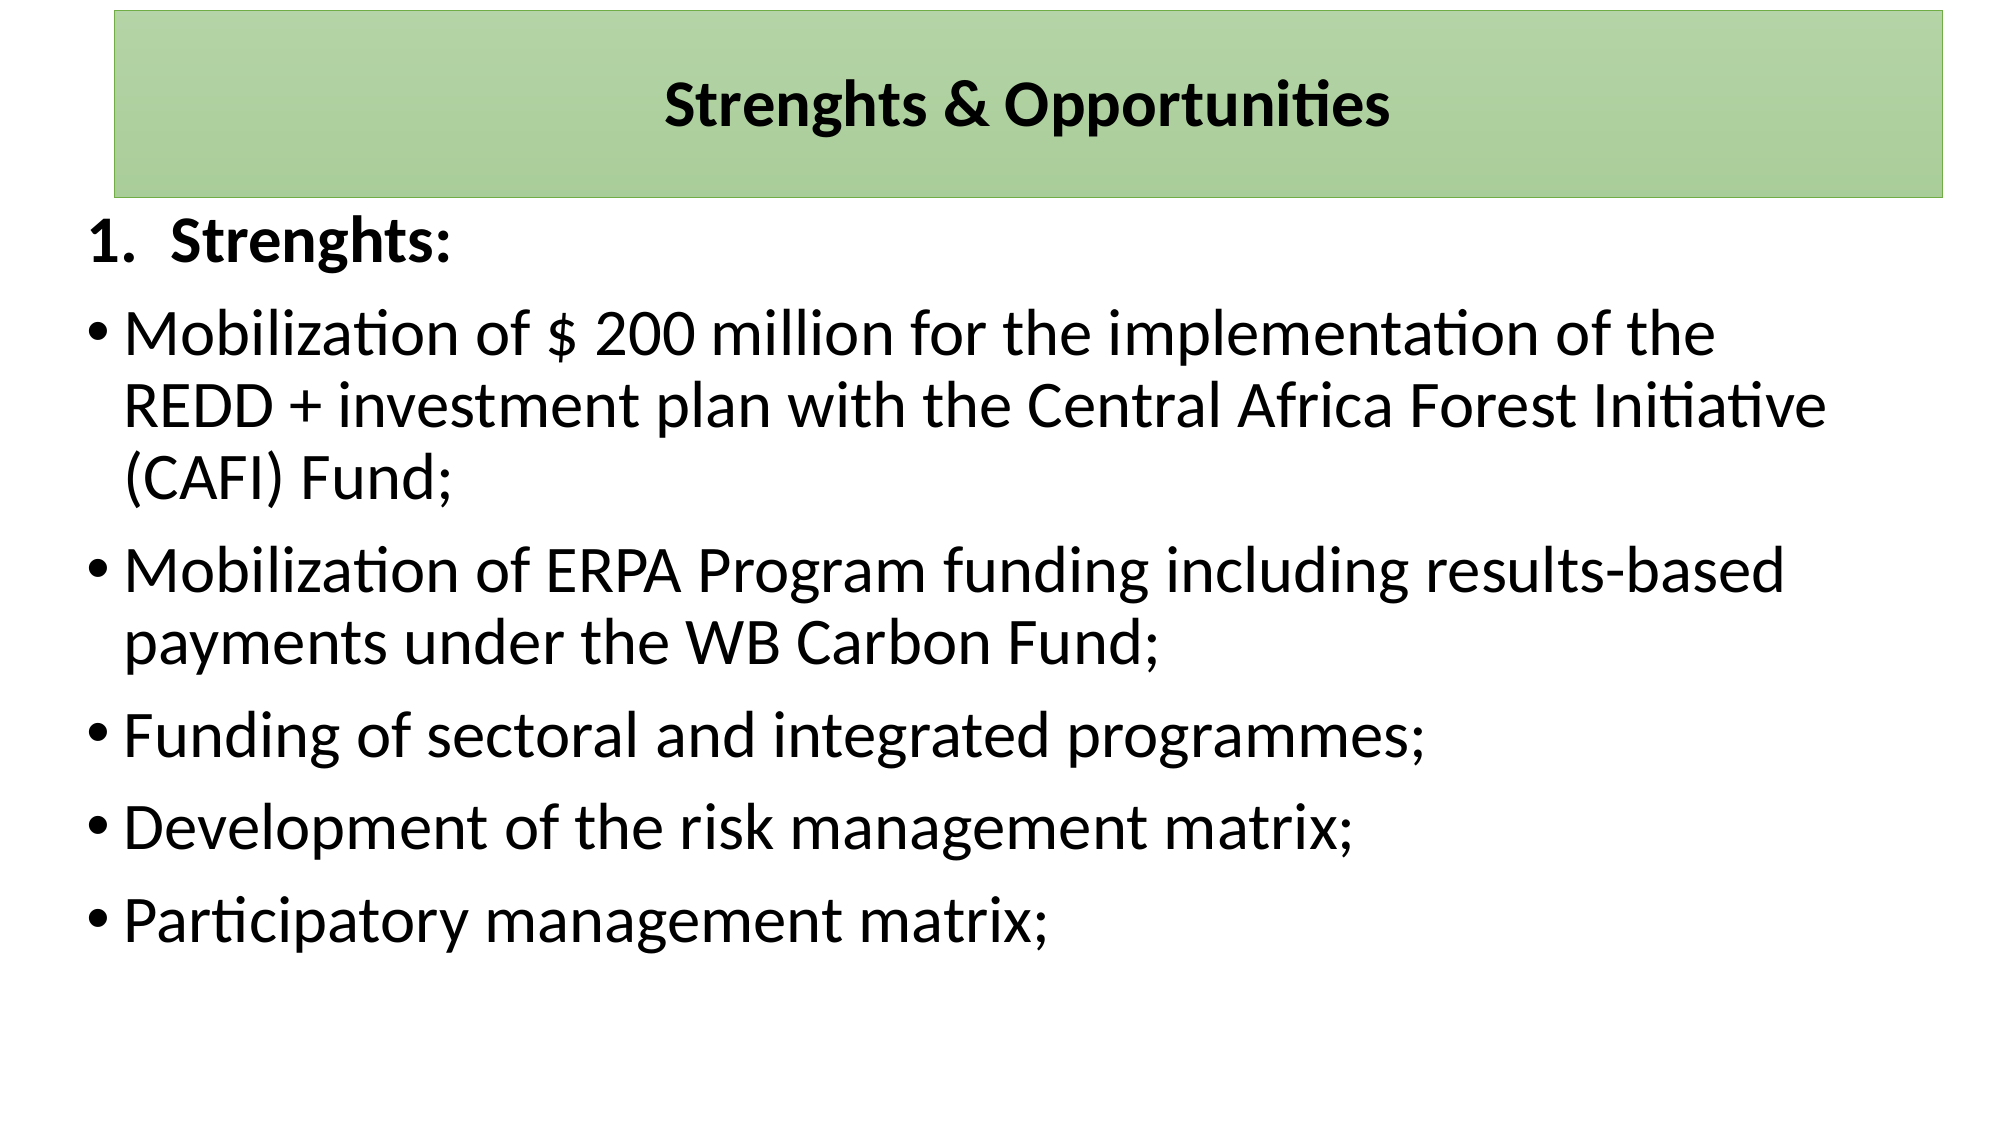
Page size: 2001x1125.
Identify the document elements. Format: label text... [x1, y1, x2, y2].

list Strenghts: Mobilization of $ 200 million for the implementation of the REDD + investment plan with the Central Africa Forest Initiative (CAFI) Fund; Mobilization of ERPA Program funding including results-based payments under the WB Carbon Fund; Funding of sectoral and integrated programmes; Development of the risk management matrix; Participatory management matrix; [71, 197, 1850, 1125]
title Strenghts & Opportunities [114, 10, 1943, 198]
